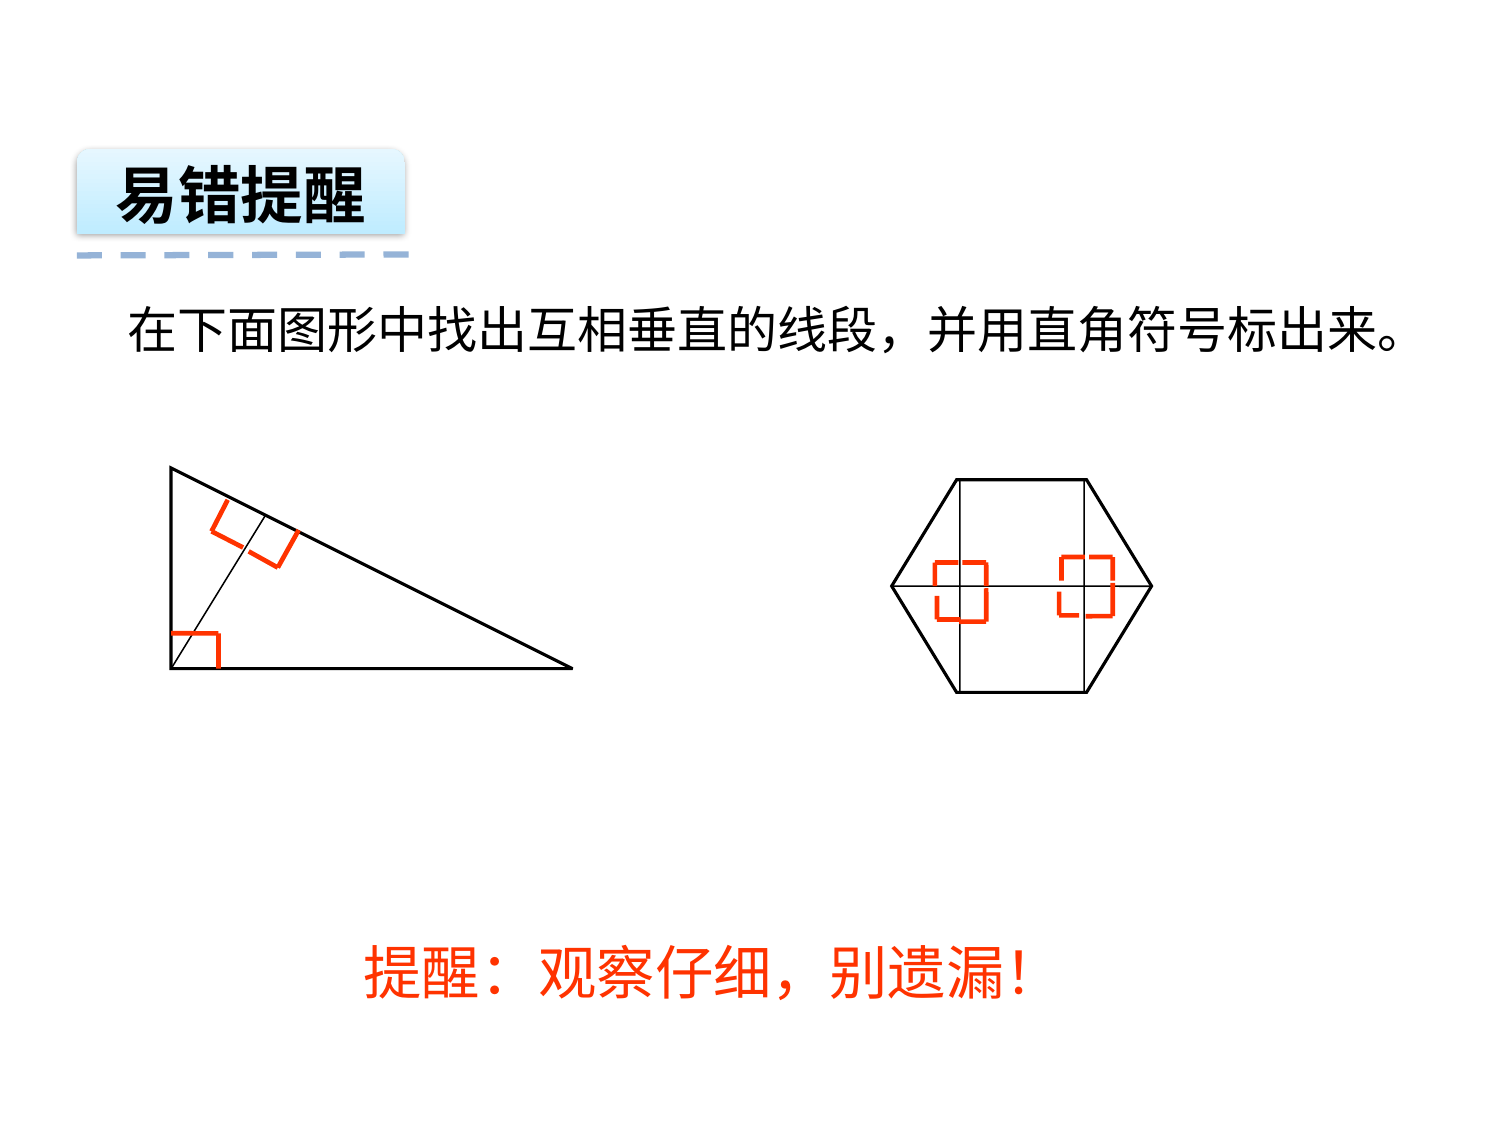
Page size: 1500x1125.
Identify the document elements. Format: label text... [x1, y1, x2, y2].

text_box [891, 479, 1152, 693]
text_box 易错提醒 [76, 148, 406, 235]
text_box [1058, 591, 1077, 616]
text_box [1082, 585, 1116, 614]
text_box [955, 591, 990, 619]
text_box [934, 562, 959, 587]
text_box 在下面图形中找出互相垂直的线段，并用直角符号标出来。 [112, 290, 1443, 366]
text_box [962, 562, 987, 587]
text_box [936, 595, 950, 620]
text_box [217, 505, 254, 542]
text_box 提醒：观察仔细，别遗漏！ [349, 928, 1078, 1014]
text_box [170, 467, 573, 669]
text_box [1061, 556, 1086, 581]
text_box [170, 632, 219, 669]
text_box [251, 523, 296, 558]
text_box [1088, 556, 1113, 581]
